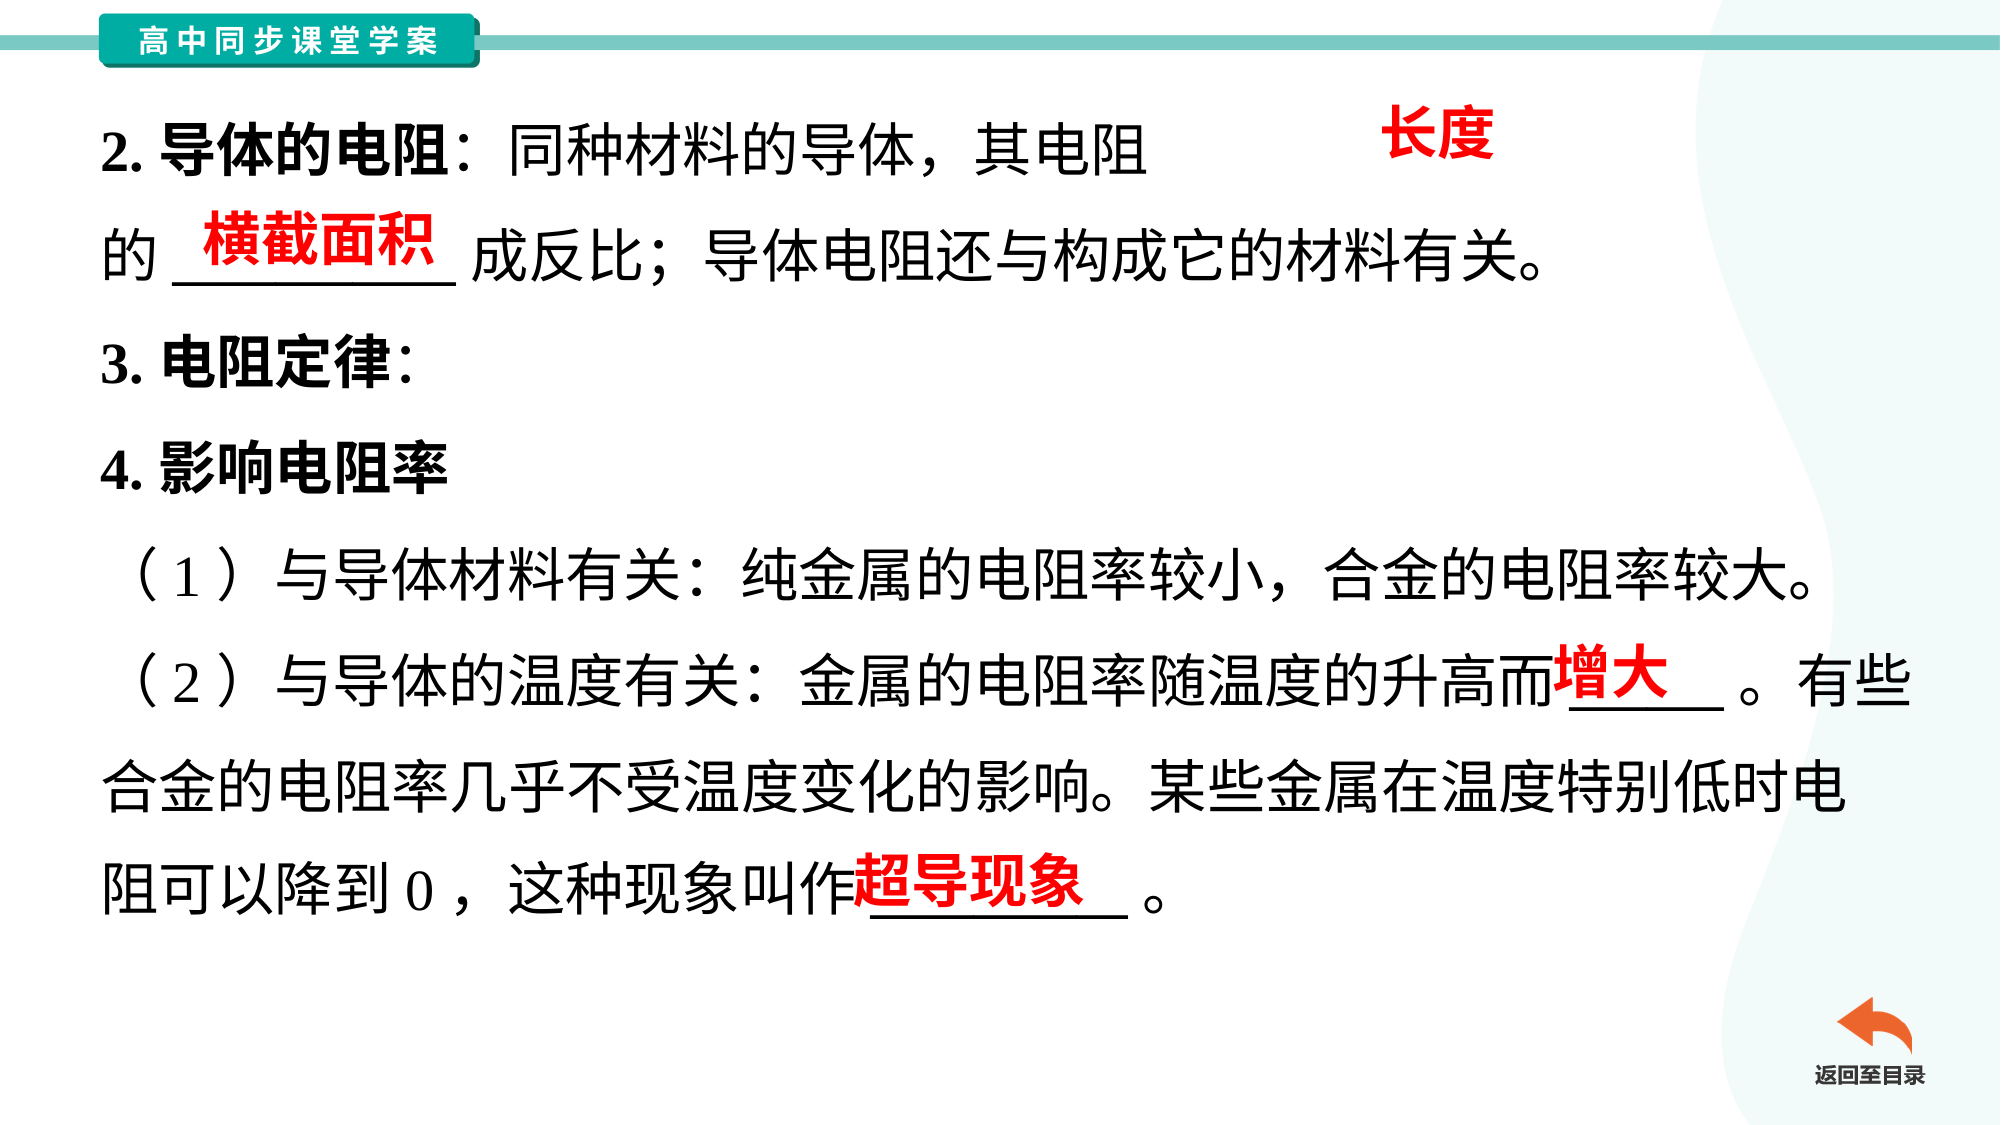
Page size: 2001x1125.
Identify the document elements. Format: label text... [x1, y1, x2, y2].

picture [0, 0, 2000, 1125]
text_box 超导现象 [831, 811, 1109, 903]
text_box 增大 [1531, 602, 1691, 694]
